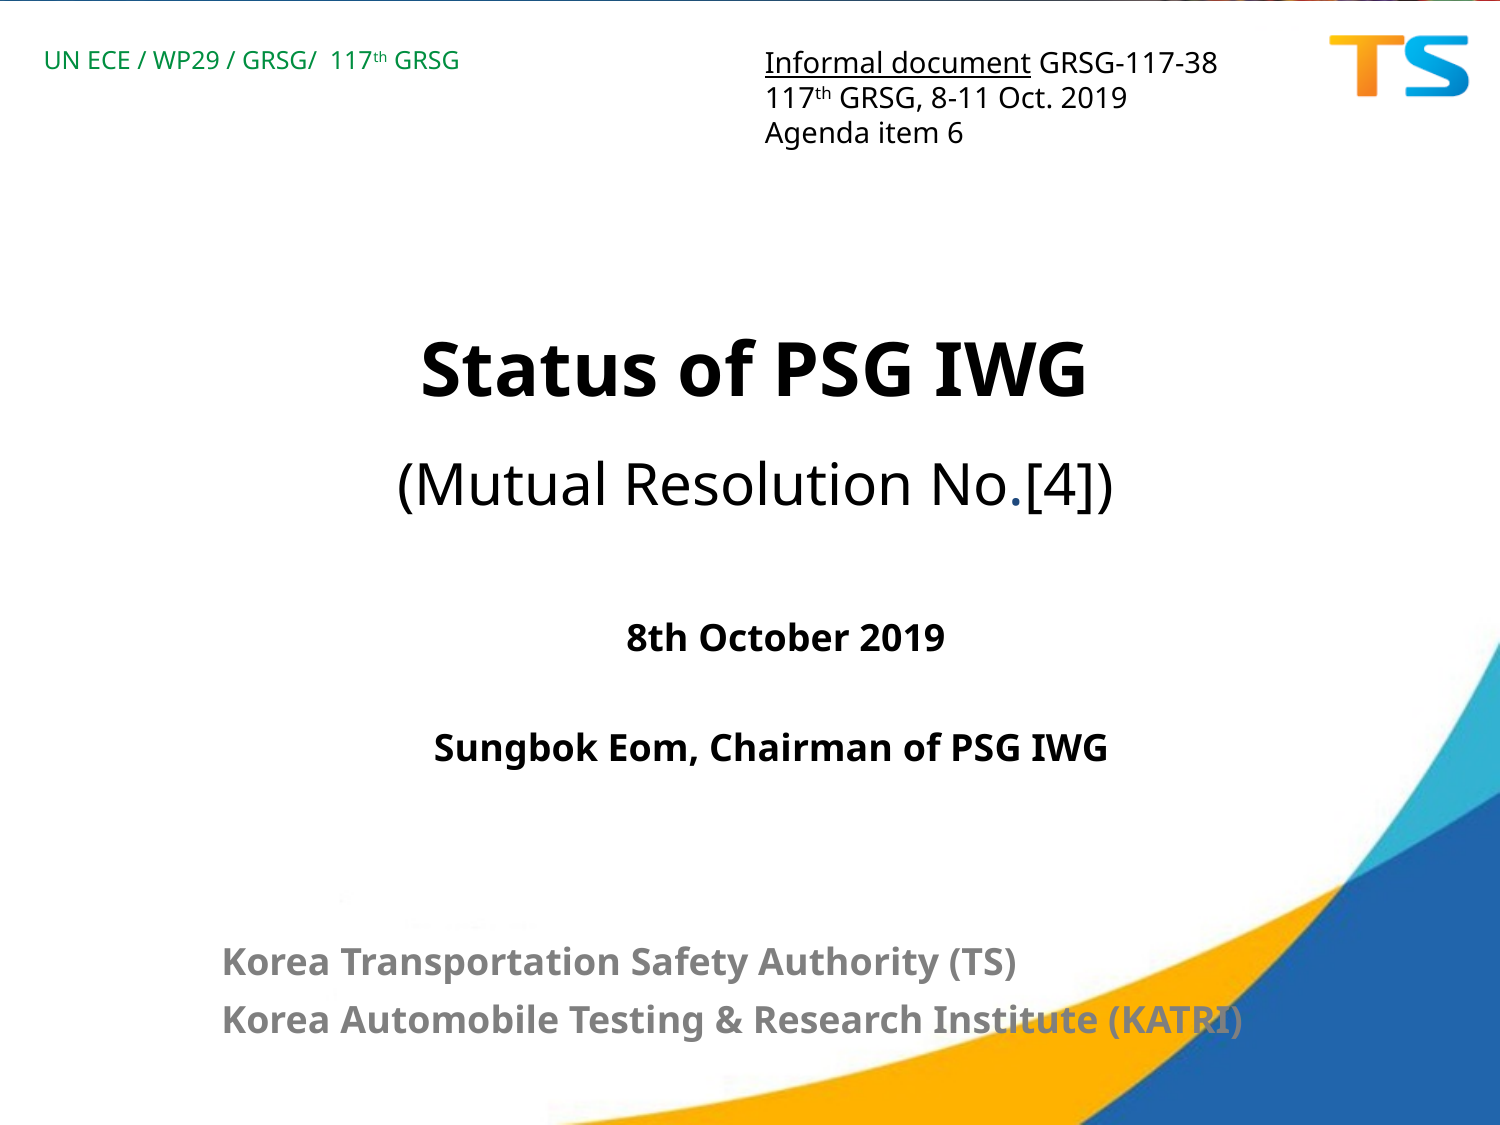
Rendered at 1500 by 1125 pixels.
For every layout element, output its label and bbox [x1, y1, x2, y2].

picture [1316, 21, 1476, 116]
text_box [0, 0, 1500, 1125]
